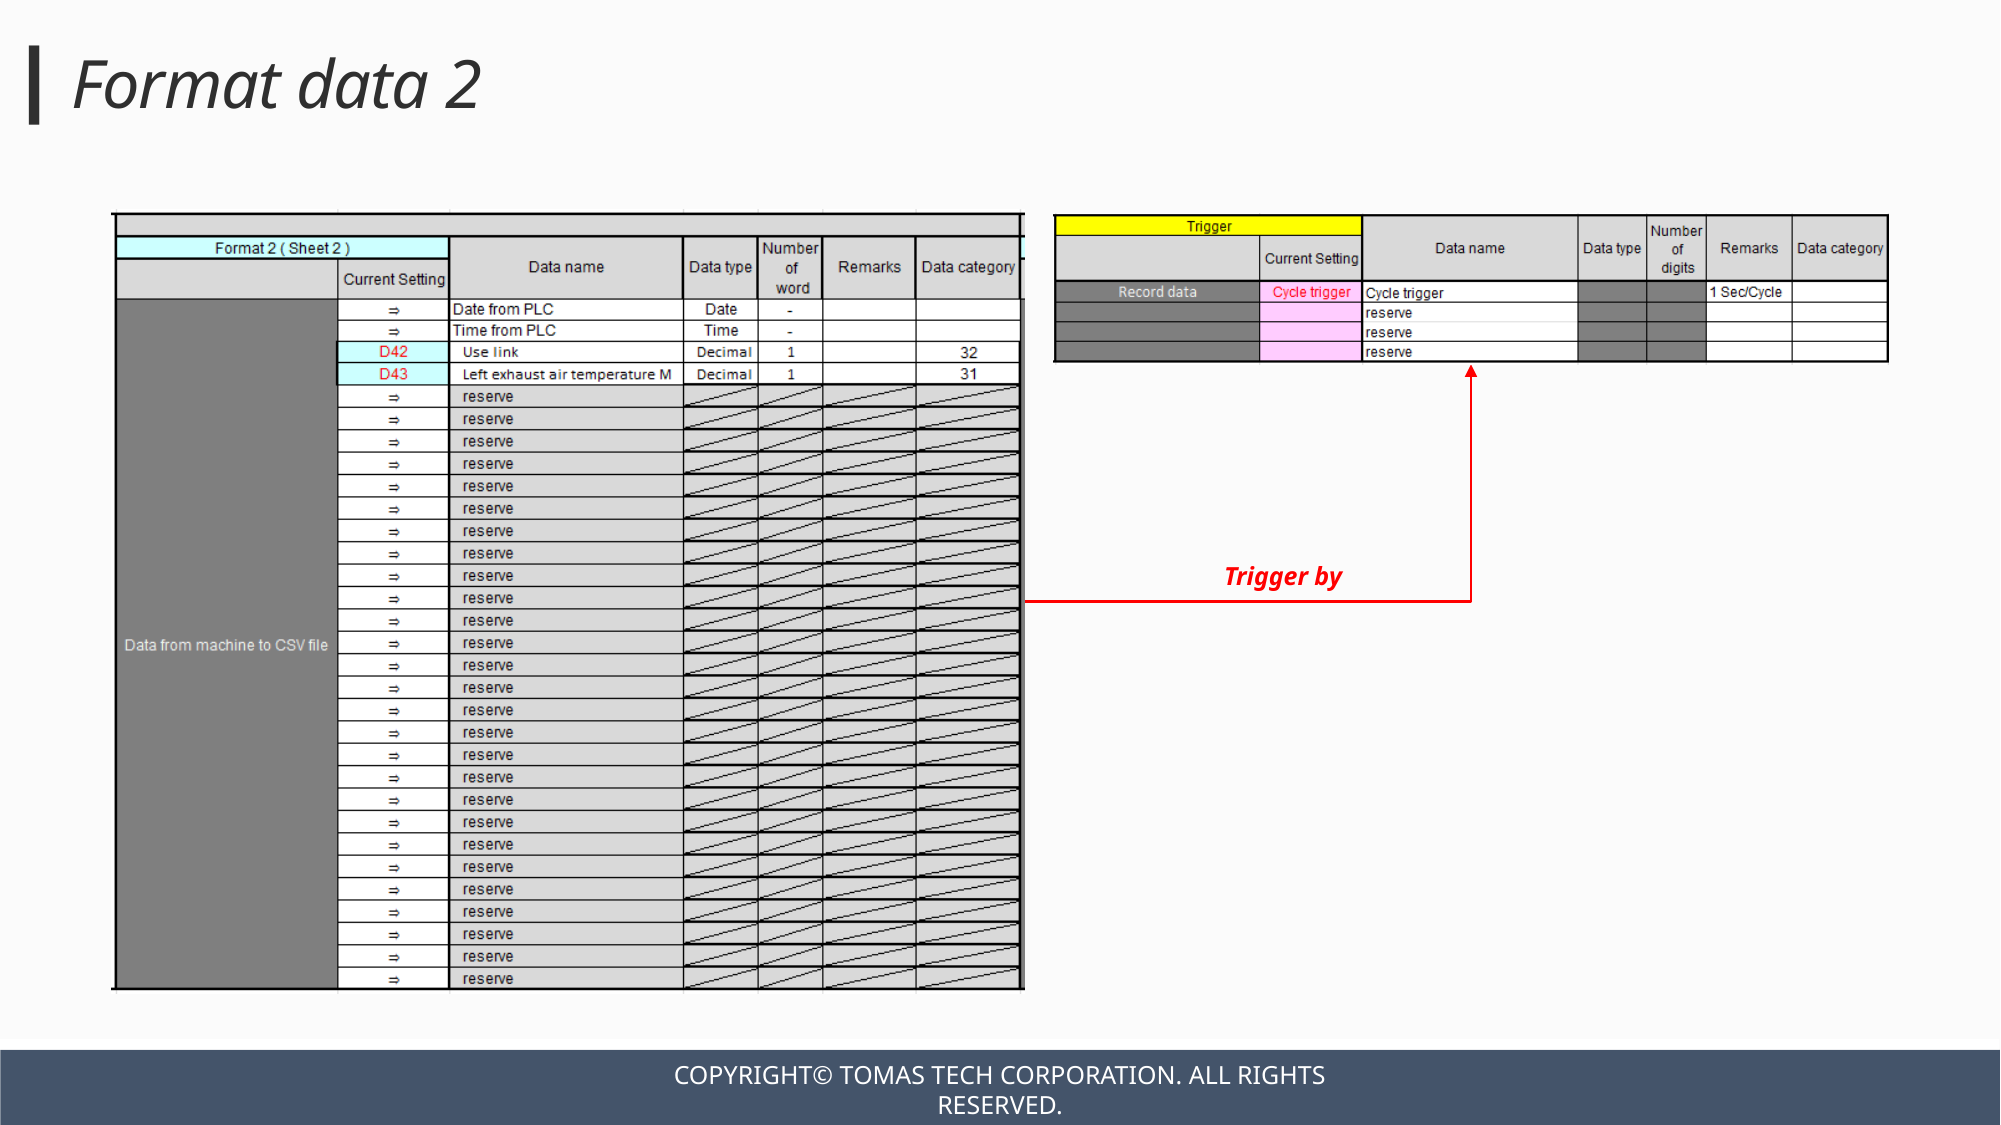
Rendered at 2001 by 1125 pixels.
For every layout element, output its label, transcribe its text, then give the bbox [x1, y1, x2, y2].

text_box ┃ Format data 2 [0, 20, 1889, 130]
picture [1052, 212, 1890, 365]
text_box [1032, 363, 1472, 602]
footer Copyright© TOMAS TECH CORPORATION. All rights reserved. [604, 1059, 1396, 1120]
picture [110, 208, 1025, 994]
